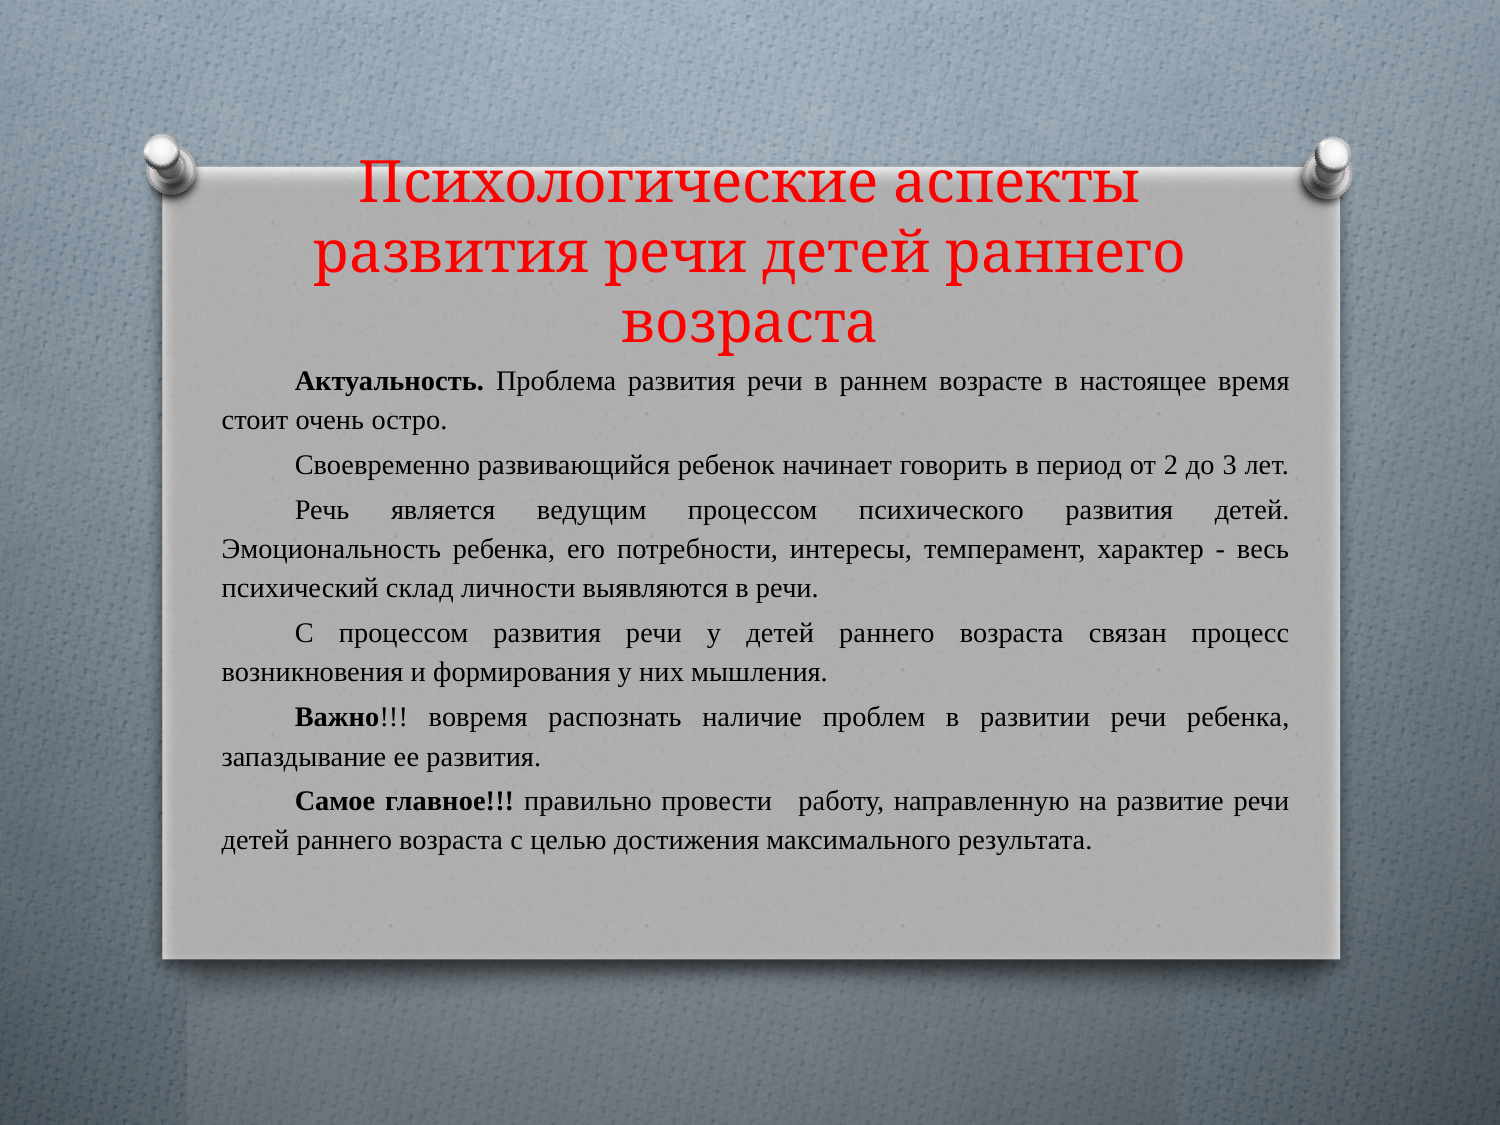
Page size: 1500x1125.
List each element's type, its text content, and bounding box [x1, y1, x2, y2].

subtitle Актуальность. Проблема развития речи в раннем возрасте в настоящее время стоит очень остро. Своевременно развивающийся ребенок начинает говорить в период от 2 до 3 лет. Речь является ведущим процессом психического развития детей. Эмоциональность ребенка, его потребности, интересы, темперамент, характер - весь психический склад личности выявляются в речи. С процессом развития речи у детей раннего возраста связан процесс возникновения и формирования у них мышления. Важно!!! вовремя распознать наличие проблем в развитии речи ребенка, запаздывание ее развития. Самое главное!!! правильно провести работу, направленную на развитие речи детей раннего возраста с целью достижения максимального результата. [206, 349, 1306, 894]
title Психологические аспекты развития речи детей раннего возраста [206, 172, 1294, 349]
picture [112, 100, 235, 224]
picture [1274, 109, 1396, 230]
